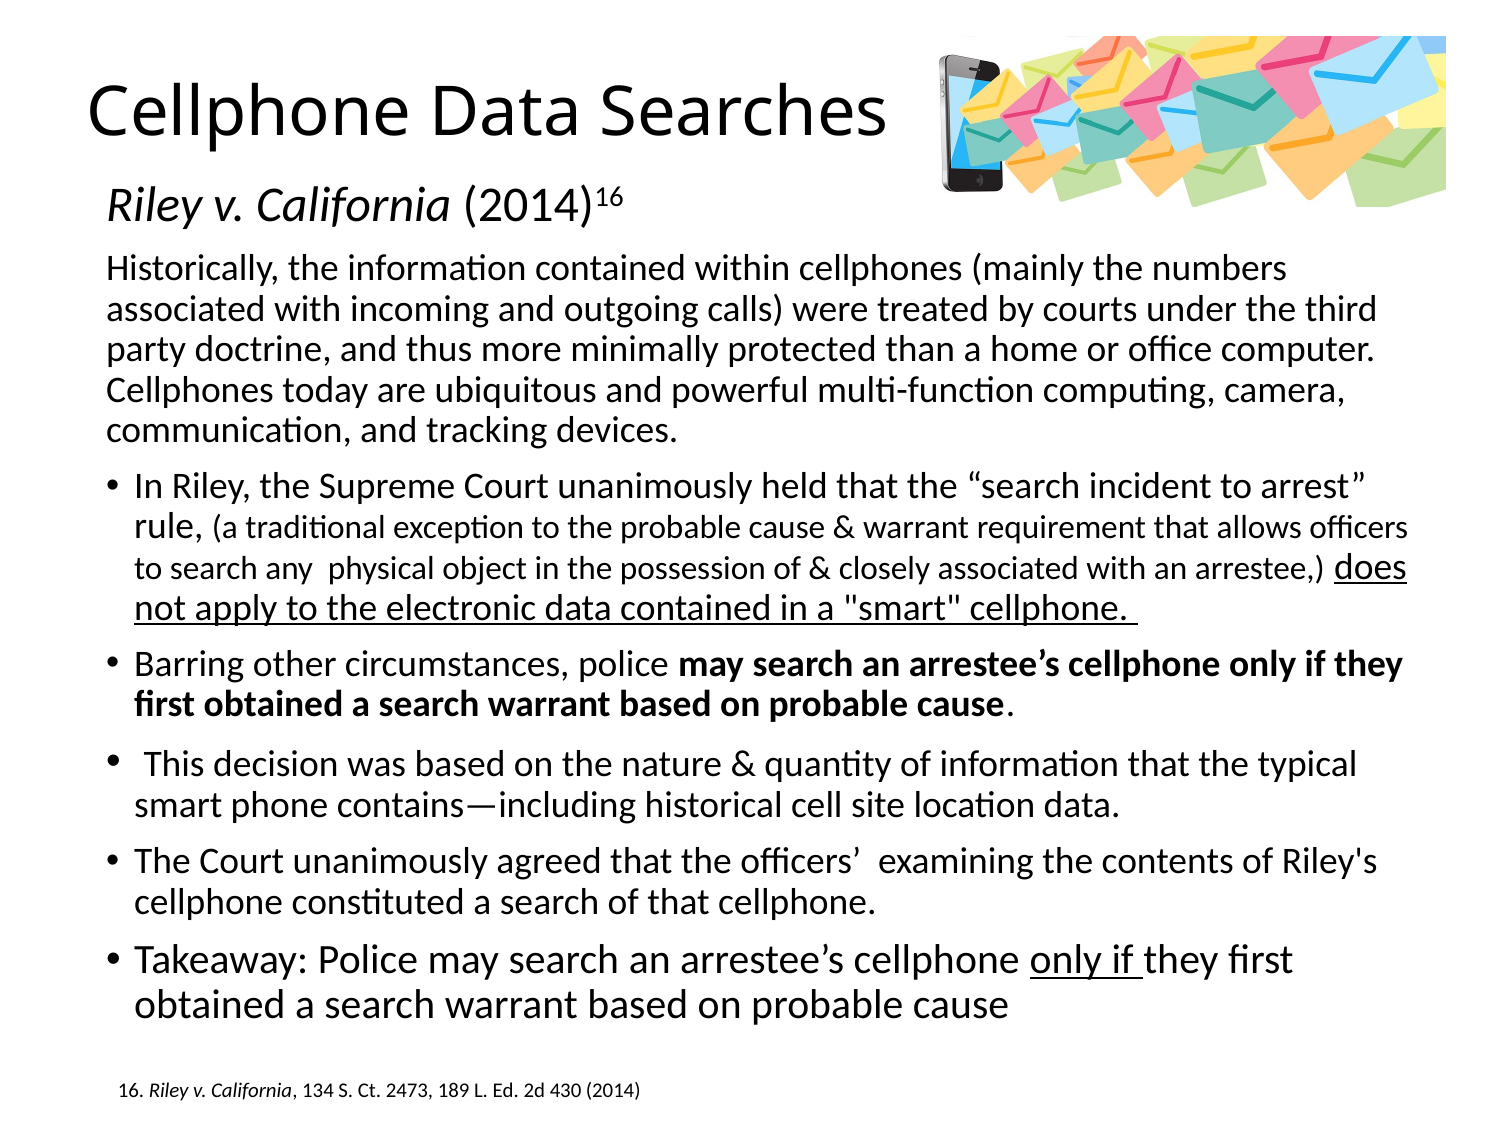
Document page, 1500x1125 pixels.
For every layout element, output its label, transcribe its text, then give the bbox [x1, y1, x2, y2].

text_box 16. Riley v. California, 134 S. Ct. 2473, 189 L. Ed. 2d 430 (2014) [103, 1068, 1334, 1109]
list Riley v. California (2014)16 Historically, the information contained within cellphones (mainly the numbers associated with incoming and outgoing calls) were treated by courts under the third party doctrine, and thus more minimally protected than a home or office computer. Cellphones today are ubiquitous and powerful multi-function computing, camera, communication, and tracking devices. In Riley, the Supreme Court unanimously held that the “search incident to arrest” rule, (a traditional exception to the probable cause & warrant requirement that allows officers to search any physical object in the possession of & closely associated with an arrestee,) does not apply to the electronic data contained in a "smart" cellphone. Barring other circumstances, police may search an arrestee’s cellphone only if they first obtained a search warrant based on probable cause. This decision was based on the nature & quantity of information that the typical smart phone contains—including historical cell site location data. The Court unanimously agreed that the officers’ examining the contents of Riley's cellphone constituted a search of that cellphone. Takeaway: Police may search an arrestee’s cellphone only if they first obtained a search warrant based on probable cause [90, 170, 1429, 957]
picture [904, 36, 1446, 207]
title Cellphone Data Searches [71, 3, 1366, 222]
